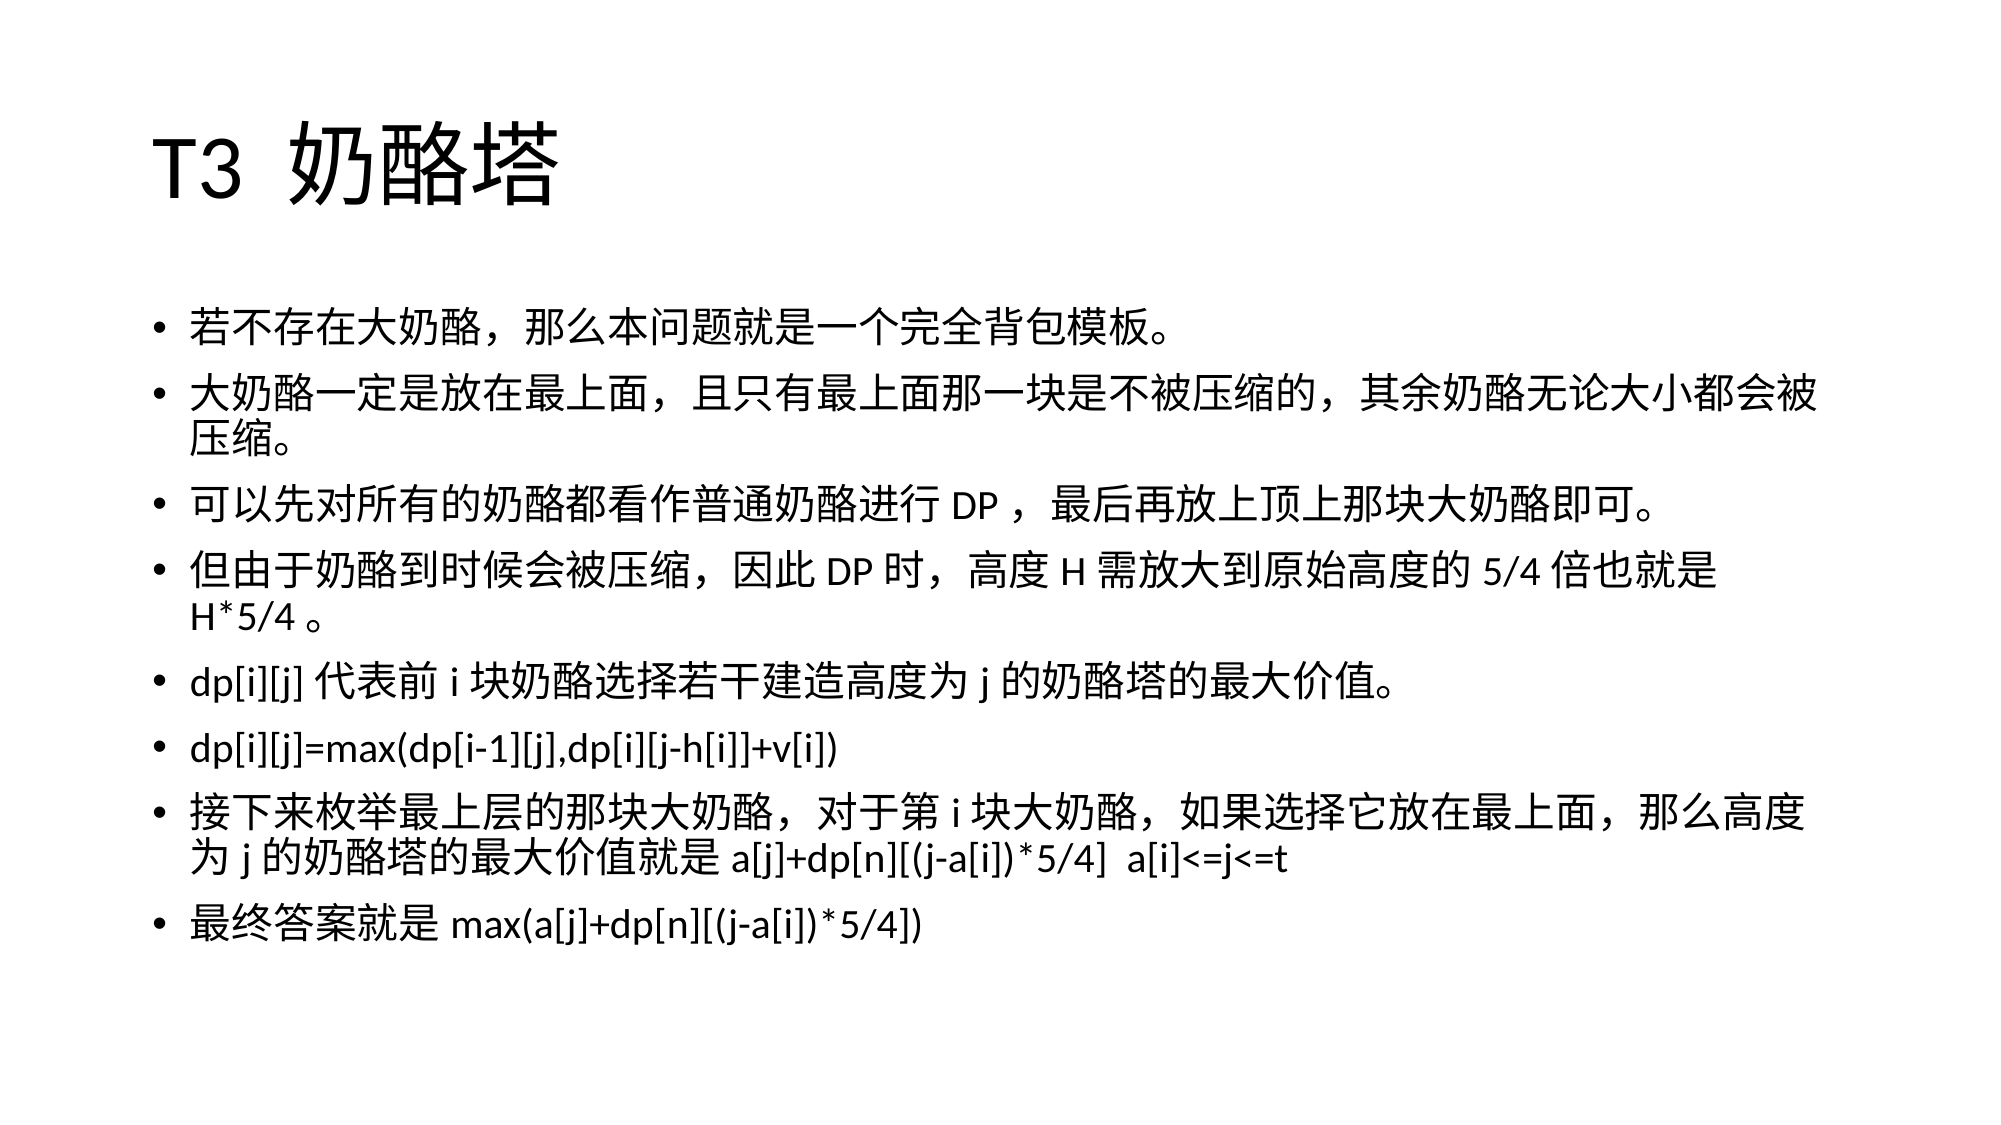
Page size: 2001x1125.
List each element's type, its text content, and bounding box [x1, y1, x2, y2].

list 若不存在大奶酪，那么本问题就是一个完全背包模板。 大奶酪一定是放在最上面，且只有最上面那一块是不被压缩的，其余奶酪无论大小都会被压缩。 可以先对所有的奶酪都看作普通奶酪进行DP，最后再放上顶上那块大奶酪即可。 但由于奶酪到时候会被压缩，因此DP时，高度H需放大到原始高度的5/4倍也就是H*5/4。 dp[i][j]代表前i块奶酪选择若干建造高度为j的奶酪塔的最大价值。 dp[i][j]=max(dp[i-1][j],dp[i][j-h[i]]+v[i]) 接下来枚举最上层的那块大奶酪，对于第i块大奶酪，如果选择它放在最上面，那么高度为j的奶酪塔的最大价值就是a[j]+dp[n][(j-a[i])*5/4] a[i]<=j<=t 最终答案就是max(a[j]+dp[n][(j-a[i])*5/4]) [137, 299, 1863, 1014]
title T3 奶酪塔 [137, 59, 1863, 278]
